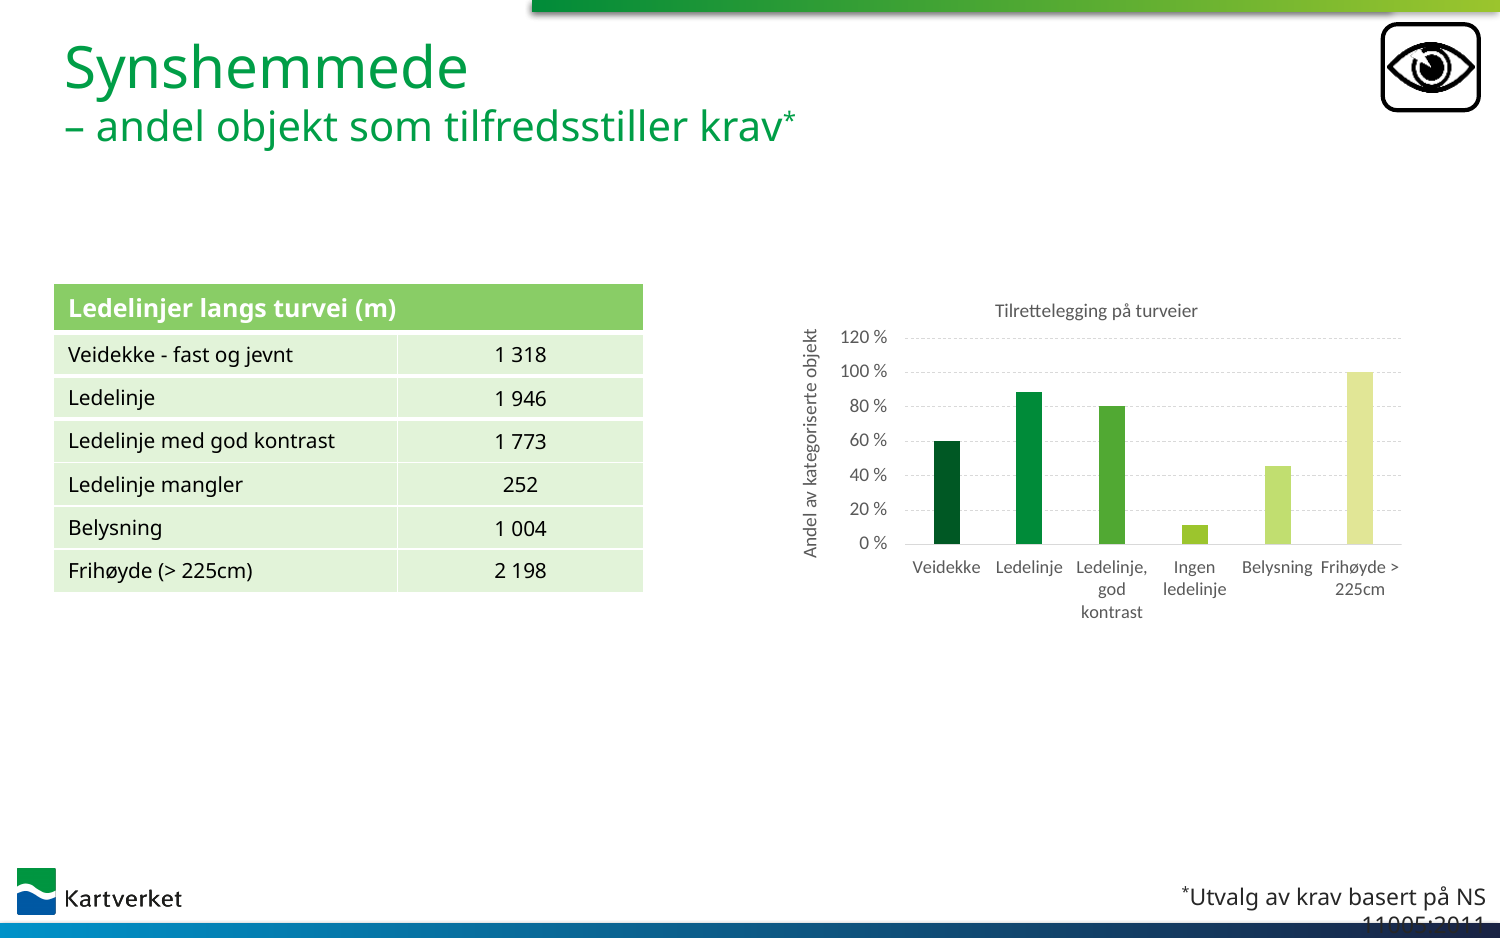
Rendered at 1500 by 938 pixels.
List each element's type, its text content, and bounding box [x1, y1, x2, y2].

table_cell 1 946 [398, 378, 643, 417]
table_header Ledelinjer langs turvei (m) [54, 284, 643, 330]
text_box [1382, 24, 1480, 111]
table_cell 1 773 [398, 421, 643, 462]
text_box Synshemmede – andel objekt som tilfredsstiller krav* [49, 24, 1431, 158]
table_cell Frihøyde (> 225cm) [54, 550, 397, 592]
table_cell Ledelinje mangler [54, 463, 397, 505]
picture [791, 291, 1402, 630]
text_box *Utvalg av krav basert på NS 11005:2011 [1068, 873, 1500, 938]
table_cell Ledelinje [54, 378, 397, 417]
table_cell 2 198 [398, 550, 643, 592]
table_cell Belysning [54, 507, 397, 548]
table_cell 1 318 [398, 335, 643, 374]
table_cell Veidekke - fast og jevnt [54, 335, 397, 374]
table_cell 252 [398, 463, 643, 505]
table_cell Ledelinje med god kontrast [54, 421, 397, 462]
table_cell 1 004 [398, 507, 643, 548]
